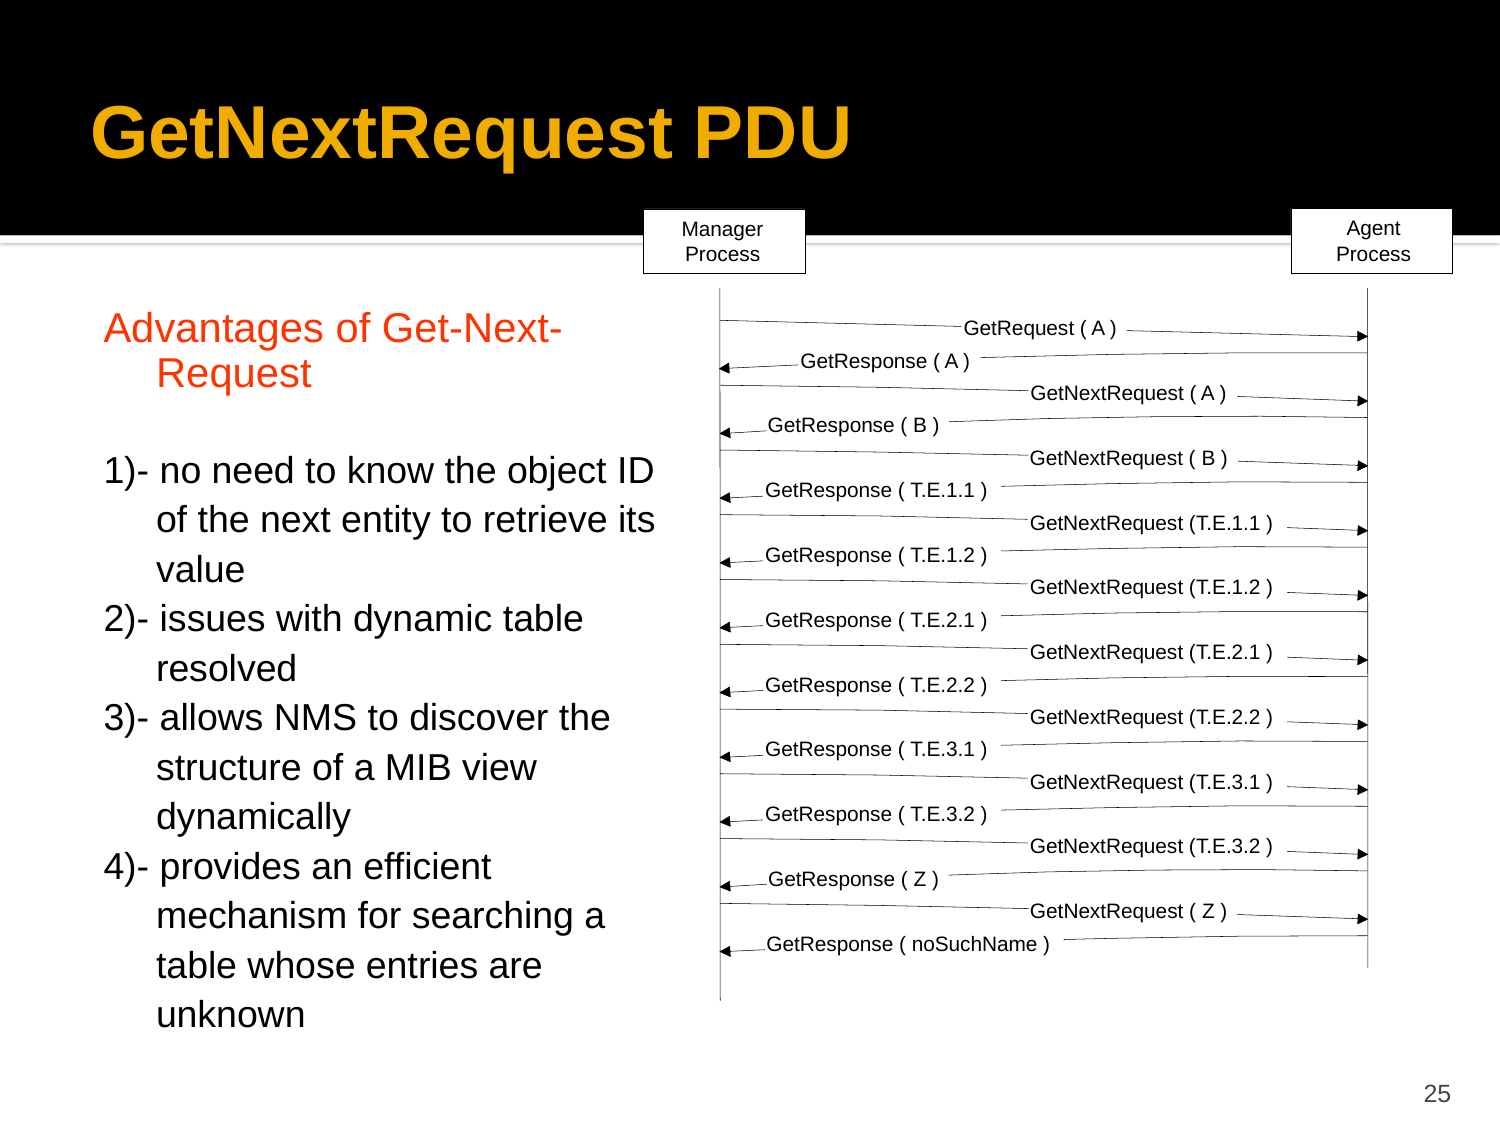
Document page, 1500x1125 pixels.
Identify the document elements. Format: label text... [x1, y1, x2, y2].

list Advantages of Get-Next-Request 1)- no need to know the object ID of the next entity to retrieve its value 2)- issues with dynamic table resolved 3)- allows NMS to discover the structure of a MIB view dynamically 4)- provides an efficient mechanism for searching a table whose entries are unknown [75, 291, 680, 1050]
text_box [643, 208, 1453, 1001]
slide_number 25 [1345, 1062, 1467, 1108]
title GetNextRequest PDU [75, 25, 1425, 231]
